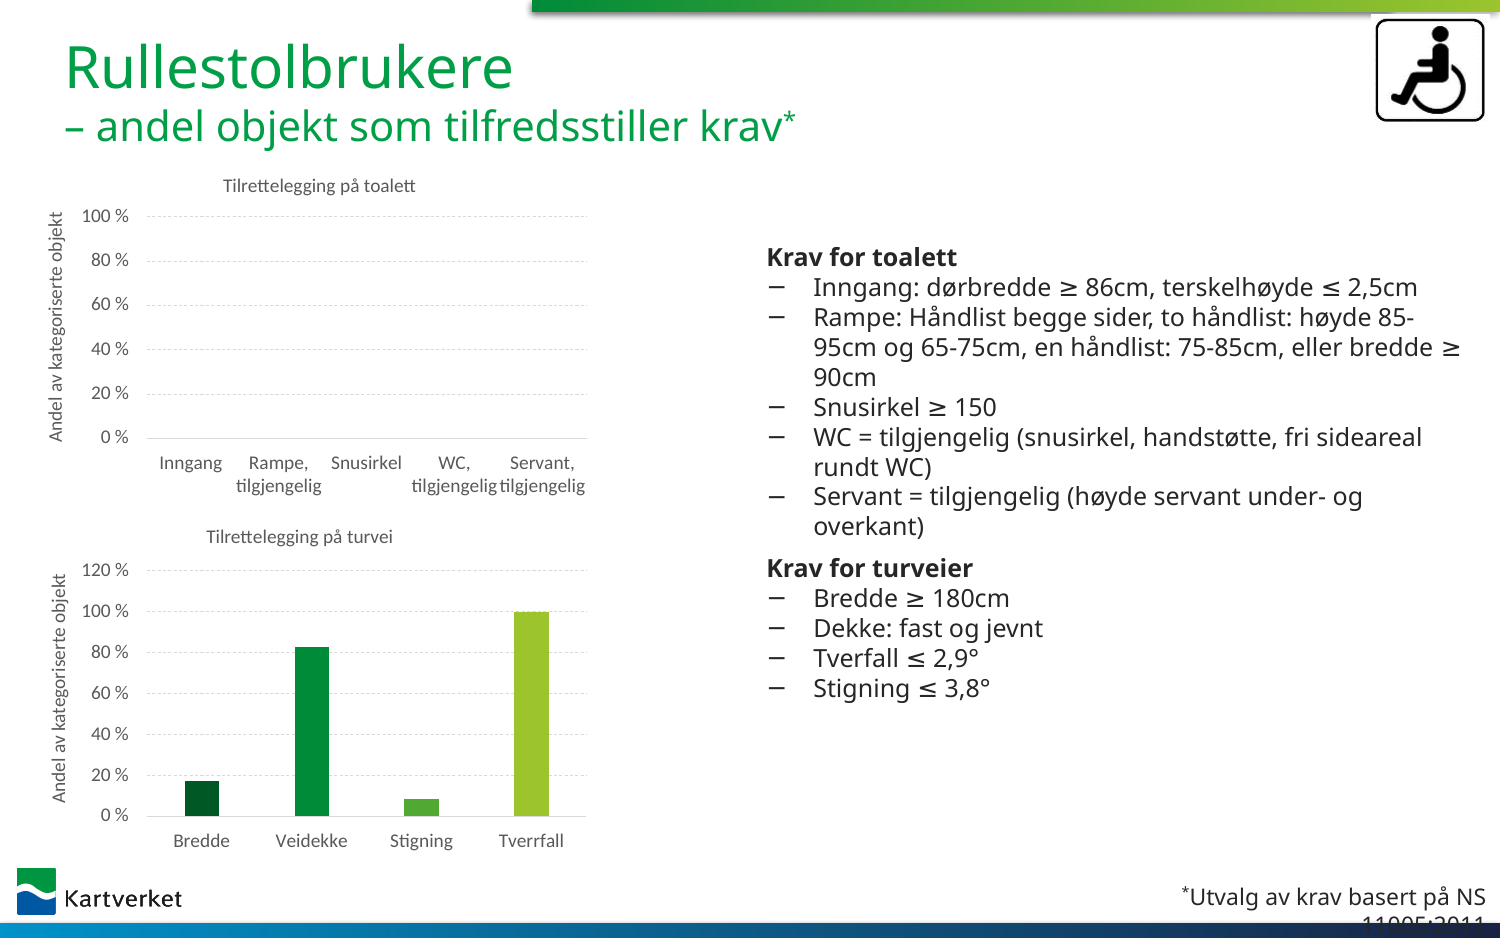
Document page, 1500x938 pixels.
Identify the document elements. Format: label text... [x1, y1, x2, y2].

text_box Krav for turveier Bredde ≥ 180cm Dekke: fast og jevnt Tverfall ≤ 2,9° Stigning ≤ 3,8° [751, 545, 1483, 710]
text_box Rullestolbrukere – andel objekt som tilfredsstiller krav* [49, 14, 1431, 158]
text_box *Utvalg av krav basert på NS 11005:2011 [1068, 873, 1500, 938]
text_box Krav for toalett Inngang: dørbredde ≥ 86cm, terskelhøyde ≤ 2,5cm Rampe: Håndlist begge sider, to håndlist: høyde 85-95cm og 65-75cm, en håndlist: 75-85cm, eller bredde ≥ 90cm Snusirkel ≥ 150 WC = tilgjengelig (snusirkel, handstøtte, fri sideareal rundt WC) Servant = tilgjengelig (høyde servant under- og overkant) [751, 234, 1483, 545]
picture [41, 520, 598, 859]
picture [1371, 13, 1491, 127]
picture [41, 166, 598, 505]
